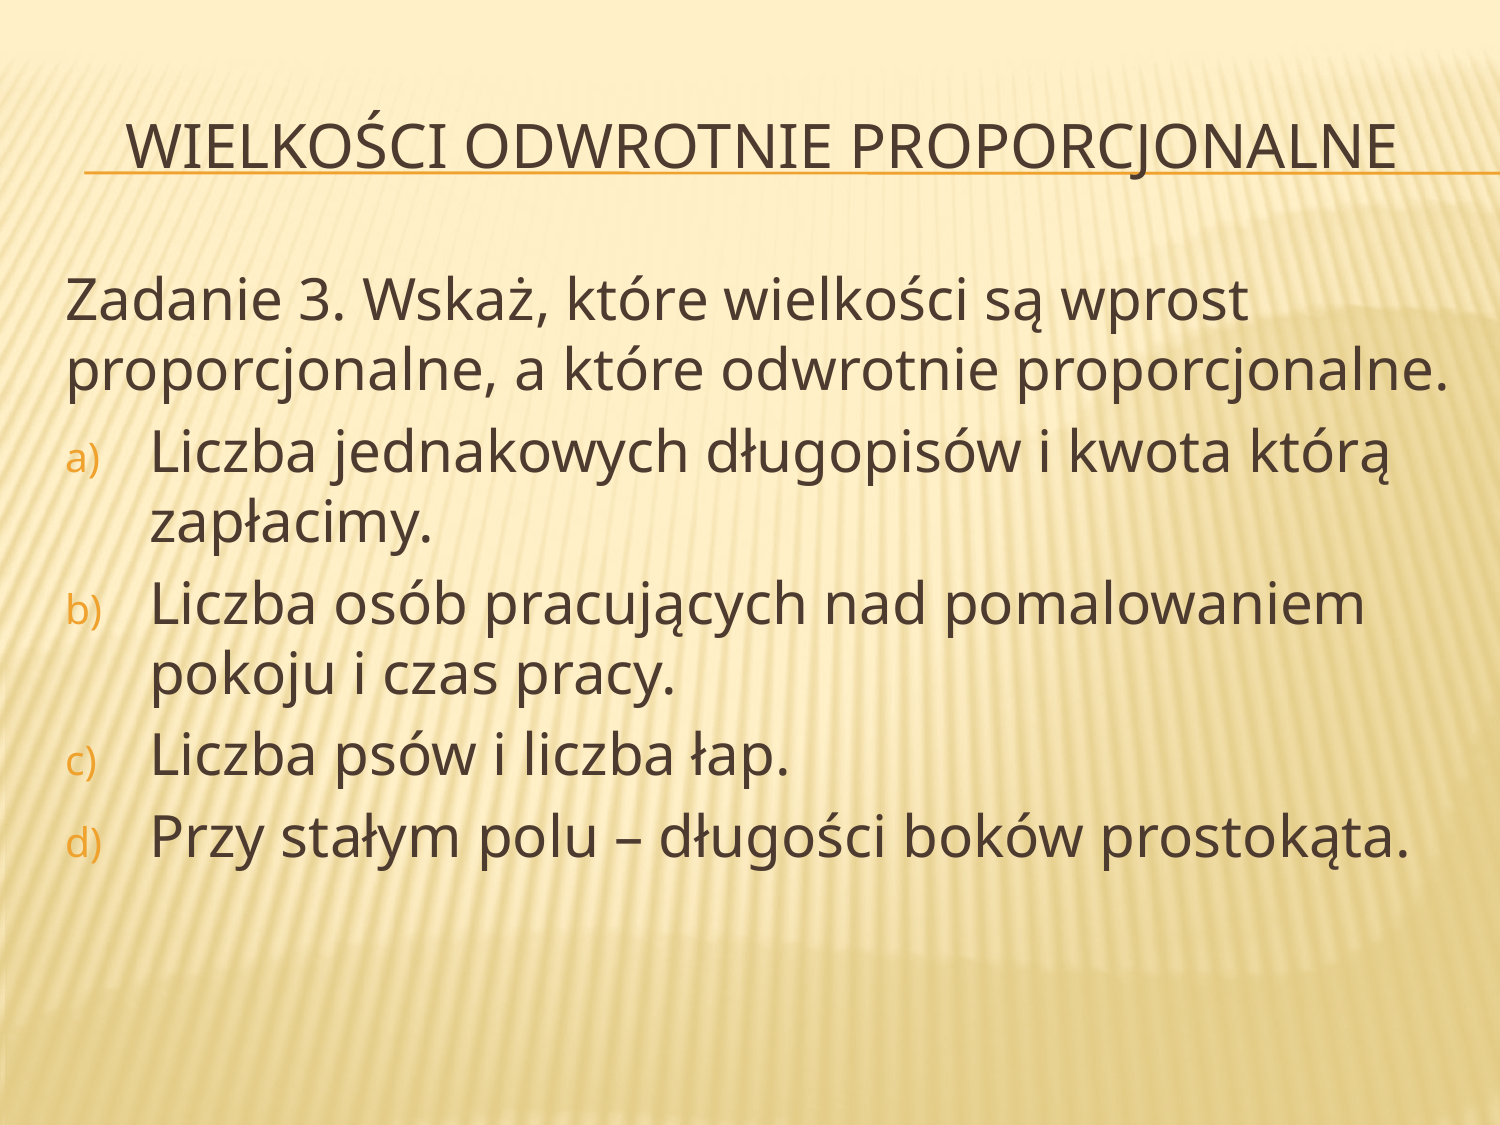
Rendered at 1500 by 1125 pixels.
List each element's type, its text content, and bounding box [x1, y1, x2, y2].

title Wielkości odwrotnie proporcjonalne [50, 75, 1475, 213]
list Zadanie 3. Wskaż, które wielkości są wprost proporcjonalne, a które odwrotnie proporcjonalne. Liczba jednakowych długopisów i kwota którą zapłacimy. Liczba osób pracujących nad pomalowaniem pokoju i czas pracy. Liczba psów i liczba łap. Przy stałym polu – długości boków prostokąta. [50, 254, 1475, 998]
